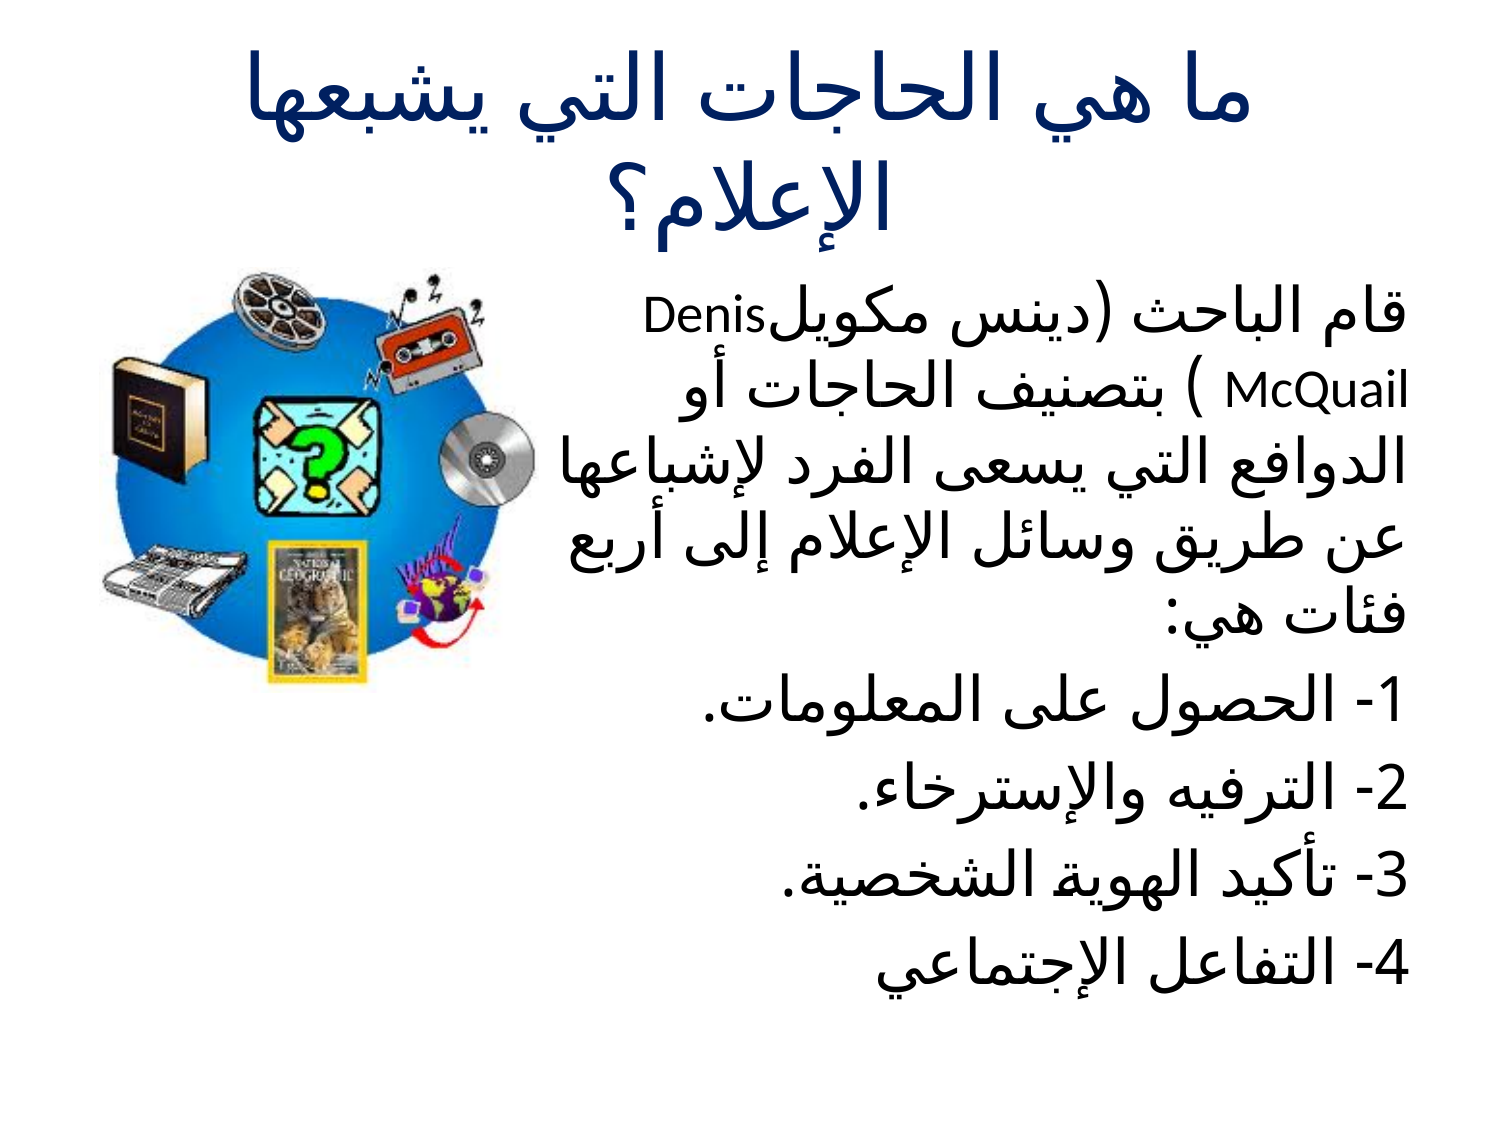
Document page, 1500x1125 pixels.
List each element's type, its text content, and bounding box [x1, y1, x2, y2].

picture [99, 266, 539, 693]
list قام الباحث (دينس مكويلDenis McQuail ) بتصنيف الحاجات أو الدوافع التي يسعى الفرد لإشباعها عن طريق وسائل الإعلام إلى أربع فئات هي: 1- الحصول على المعلومات. 2- الترفيه والإسترخاء. 3- تأكيد الهوية الشخصية. 4- التفاعل الإجتماعي [537, 262, 1425, 1005]
title ما هي الحاجات التي يشبعها الإعلام؟ [75, 45, 1425, 233]
